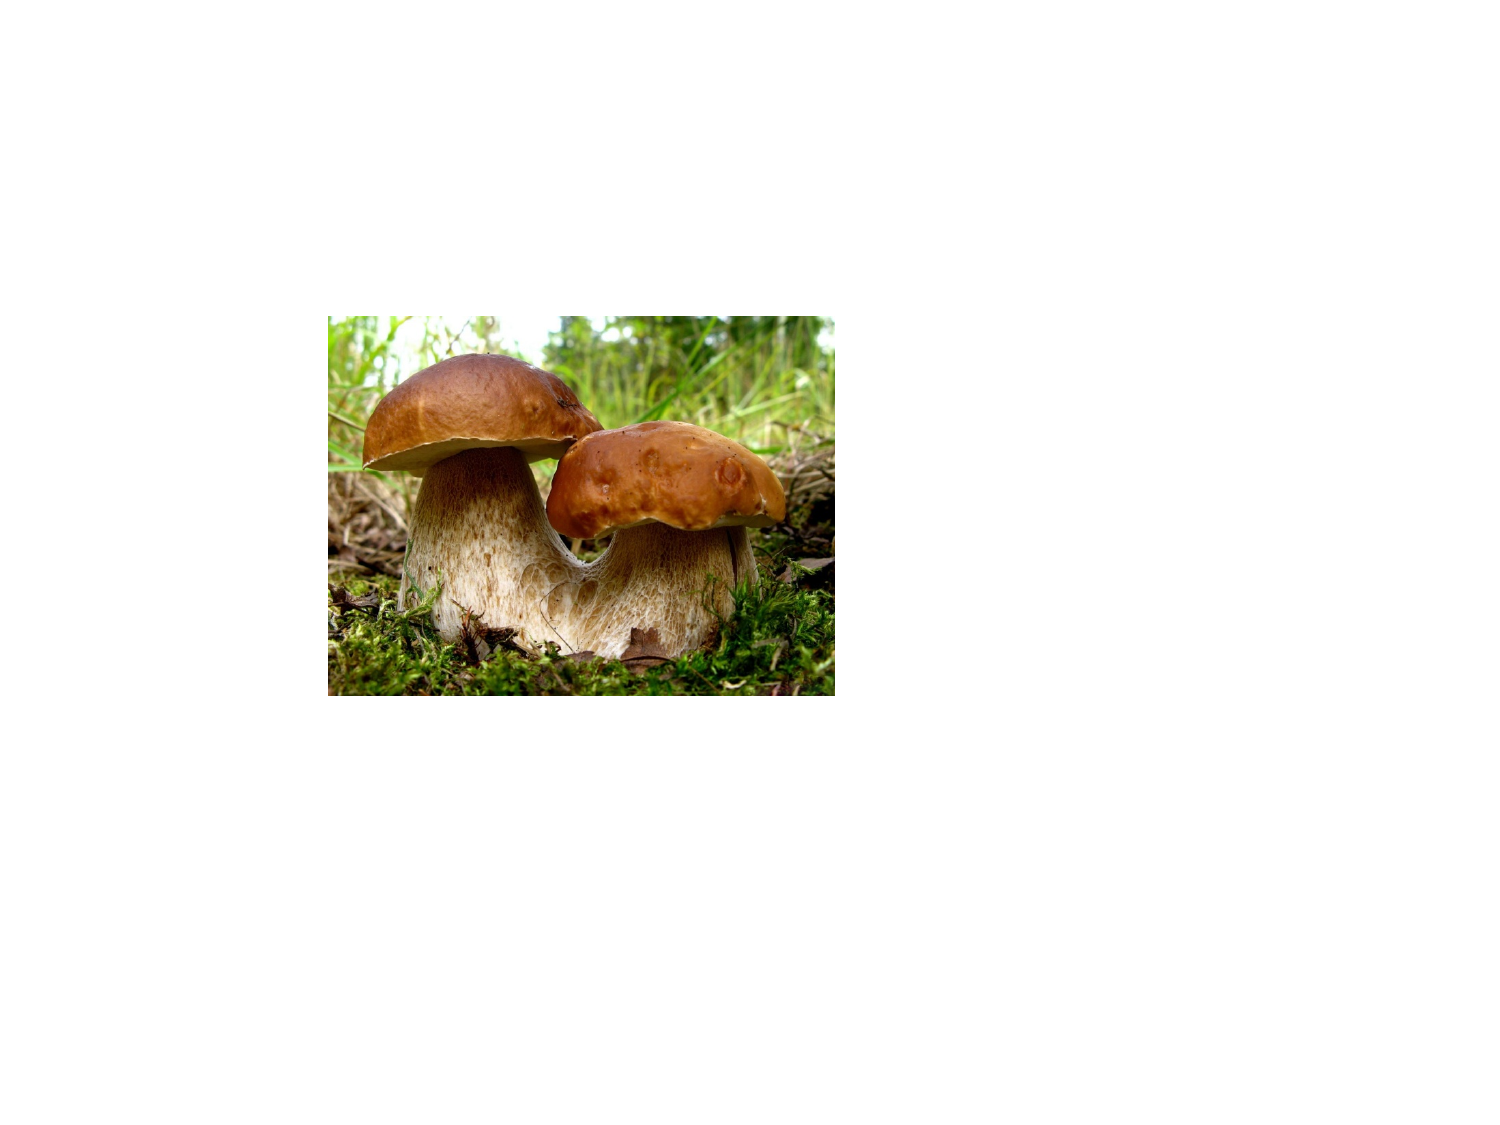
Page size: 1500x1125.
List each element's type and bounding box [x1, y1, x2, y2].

picture [327, 316, 835, 697]
